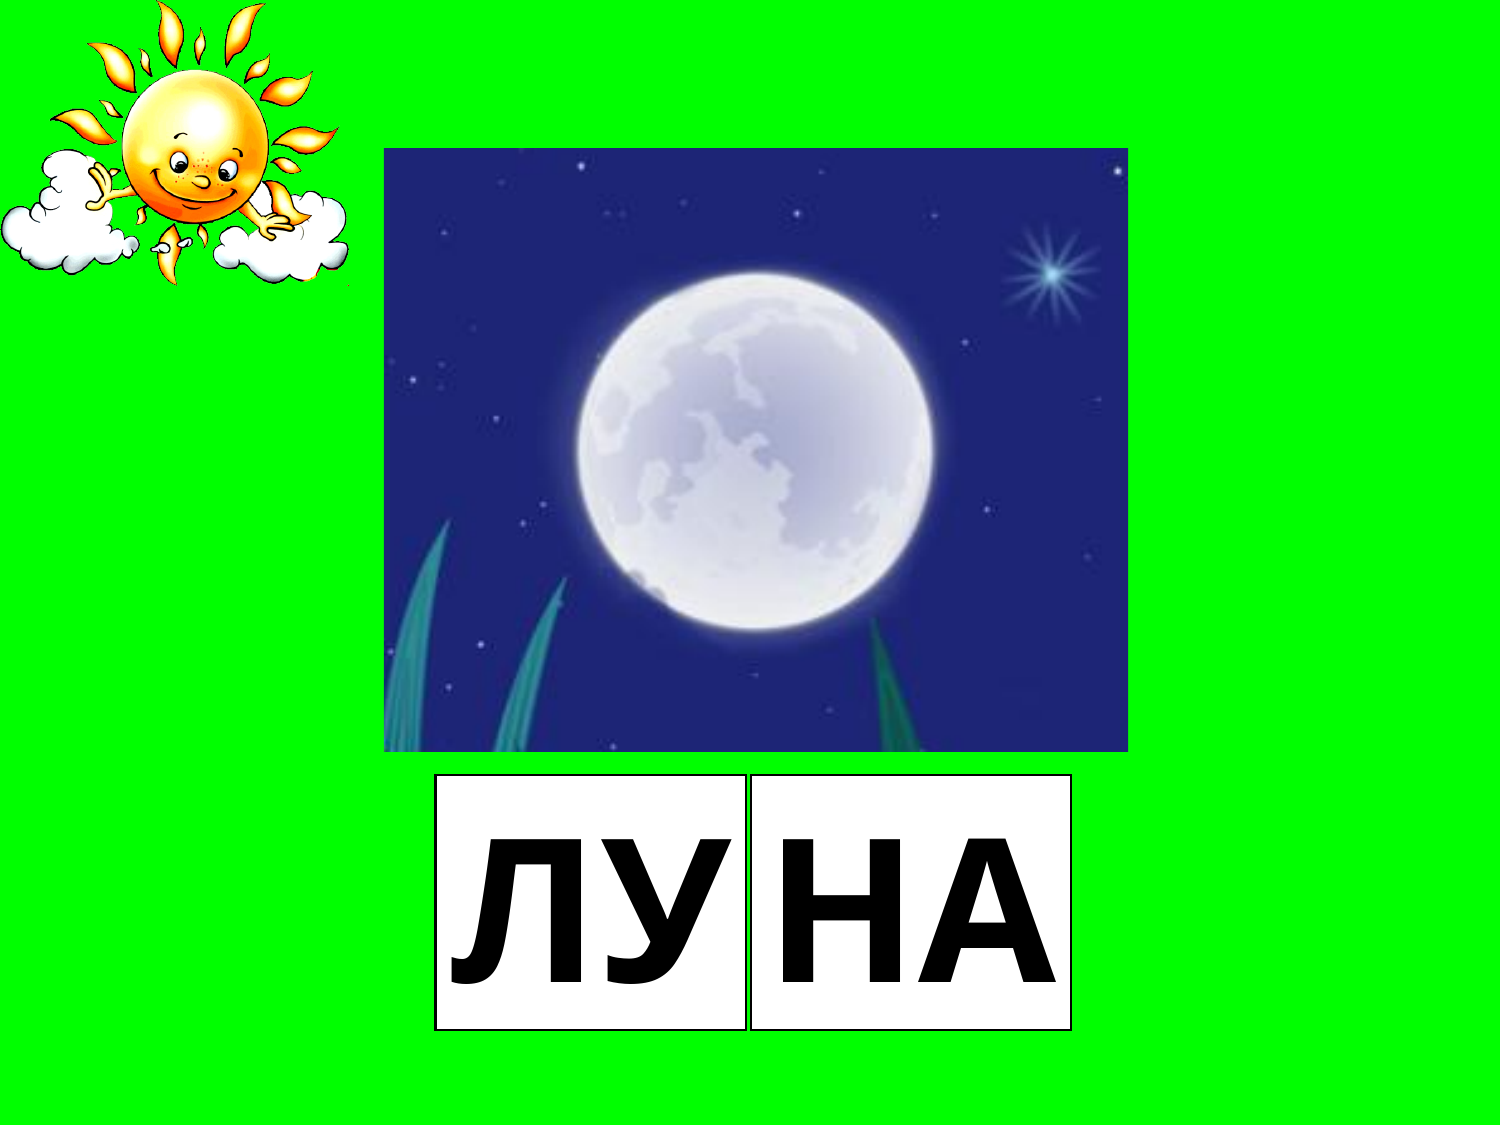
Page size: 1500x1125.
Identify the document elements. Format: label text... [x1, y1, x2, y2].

text_box ЛУ [435, 774, 747, 1030]
picture [383, 148, 1129, 752]
picture [0, 0, 349, 286]
text_box НА [750, 774, 1072, 1030]
